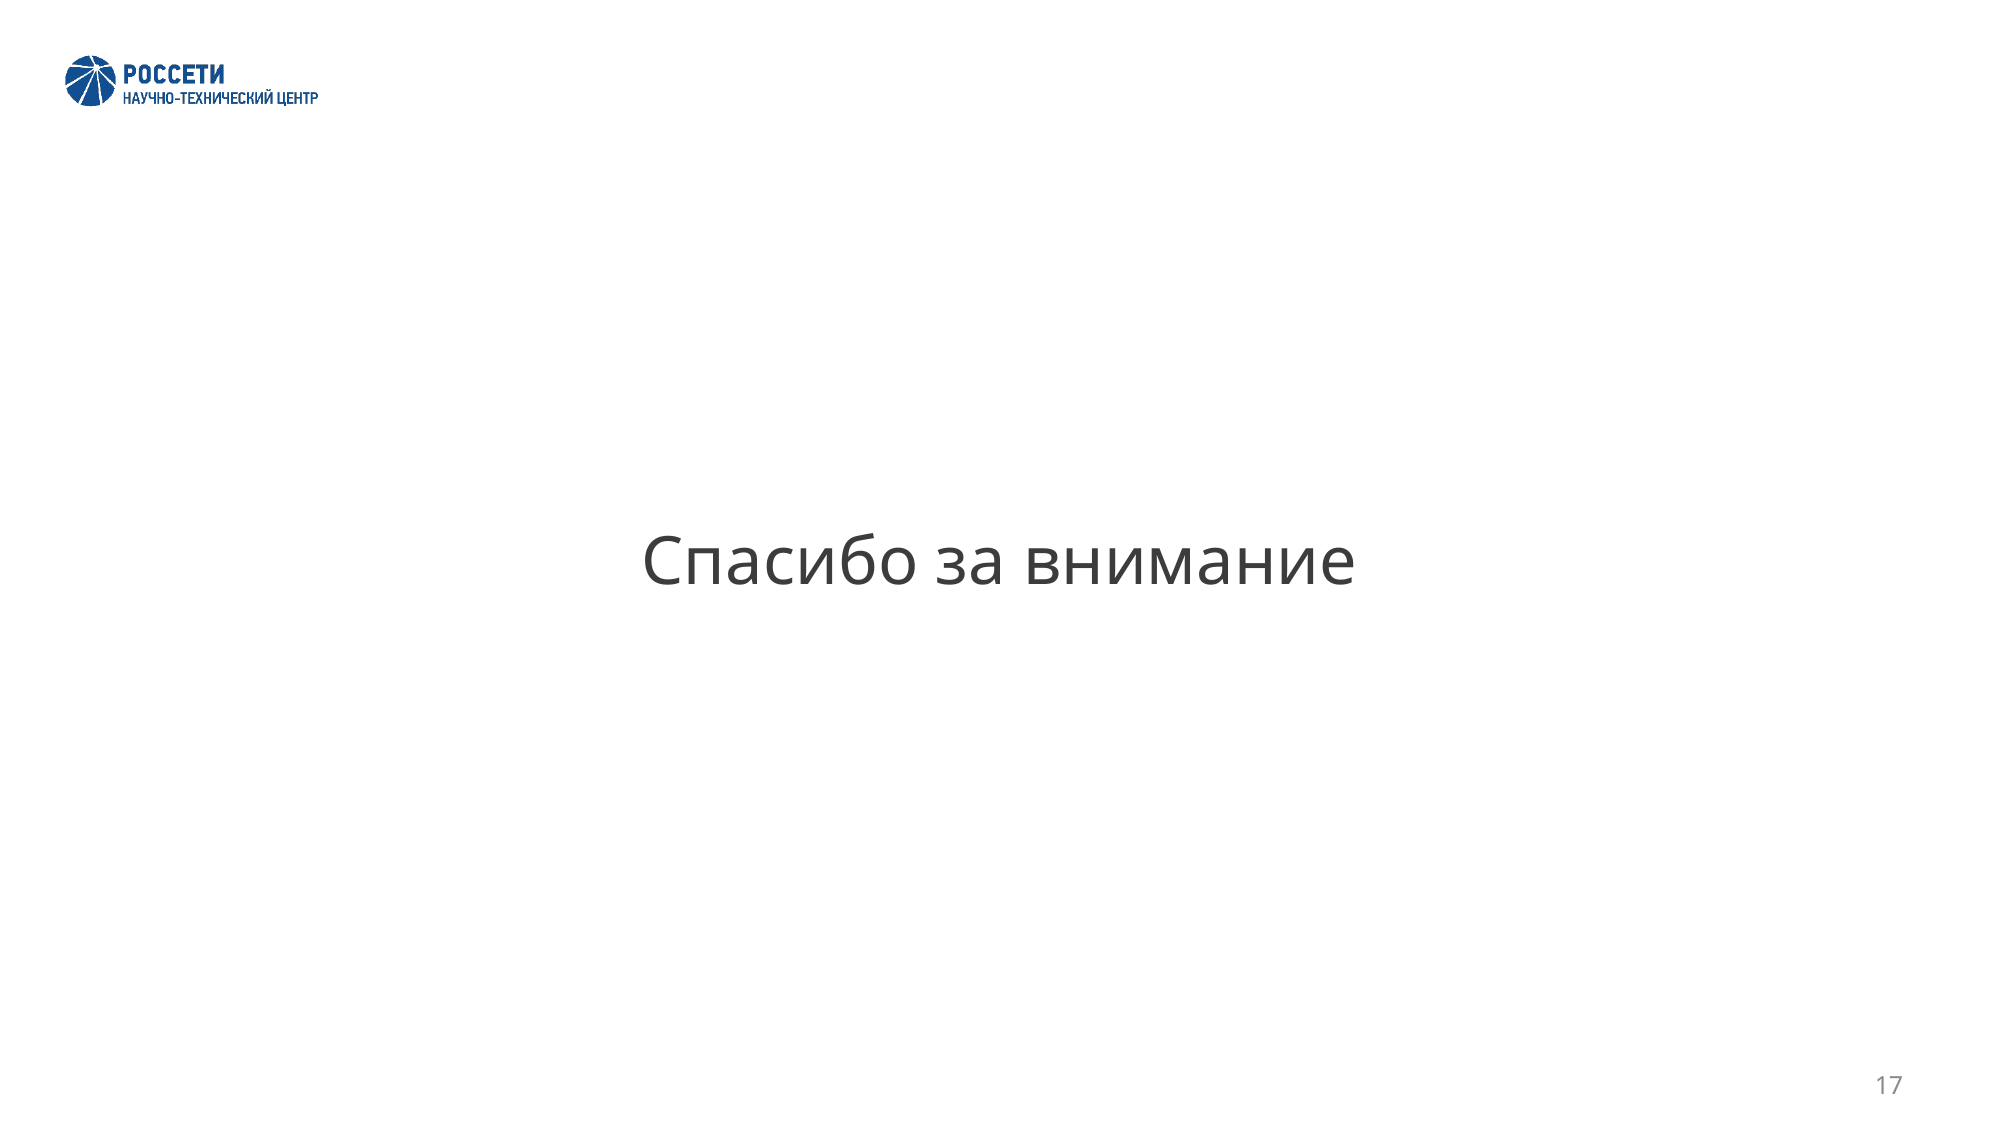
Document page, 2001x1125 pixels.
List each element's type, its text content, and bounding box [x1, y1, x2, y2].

picture [55, 41, 325, 118]
title Спасибо за внимание [221, 527, 1779, 598]
